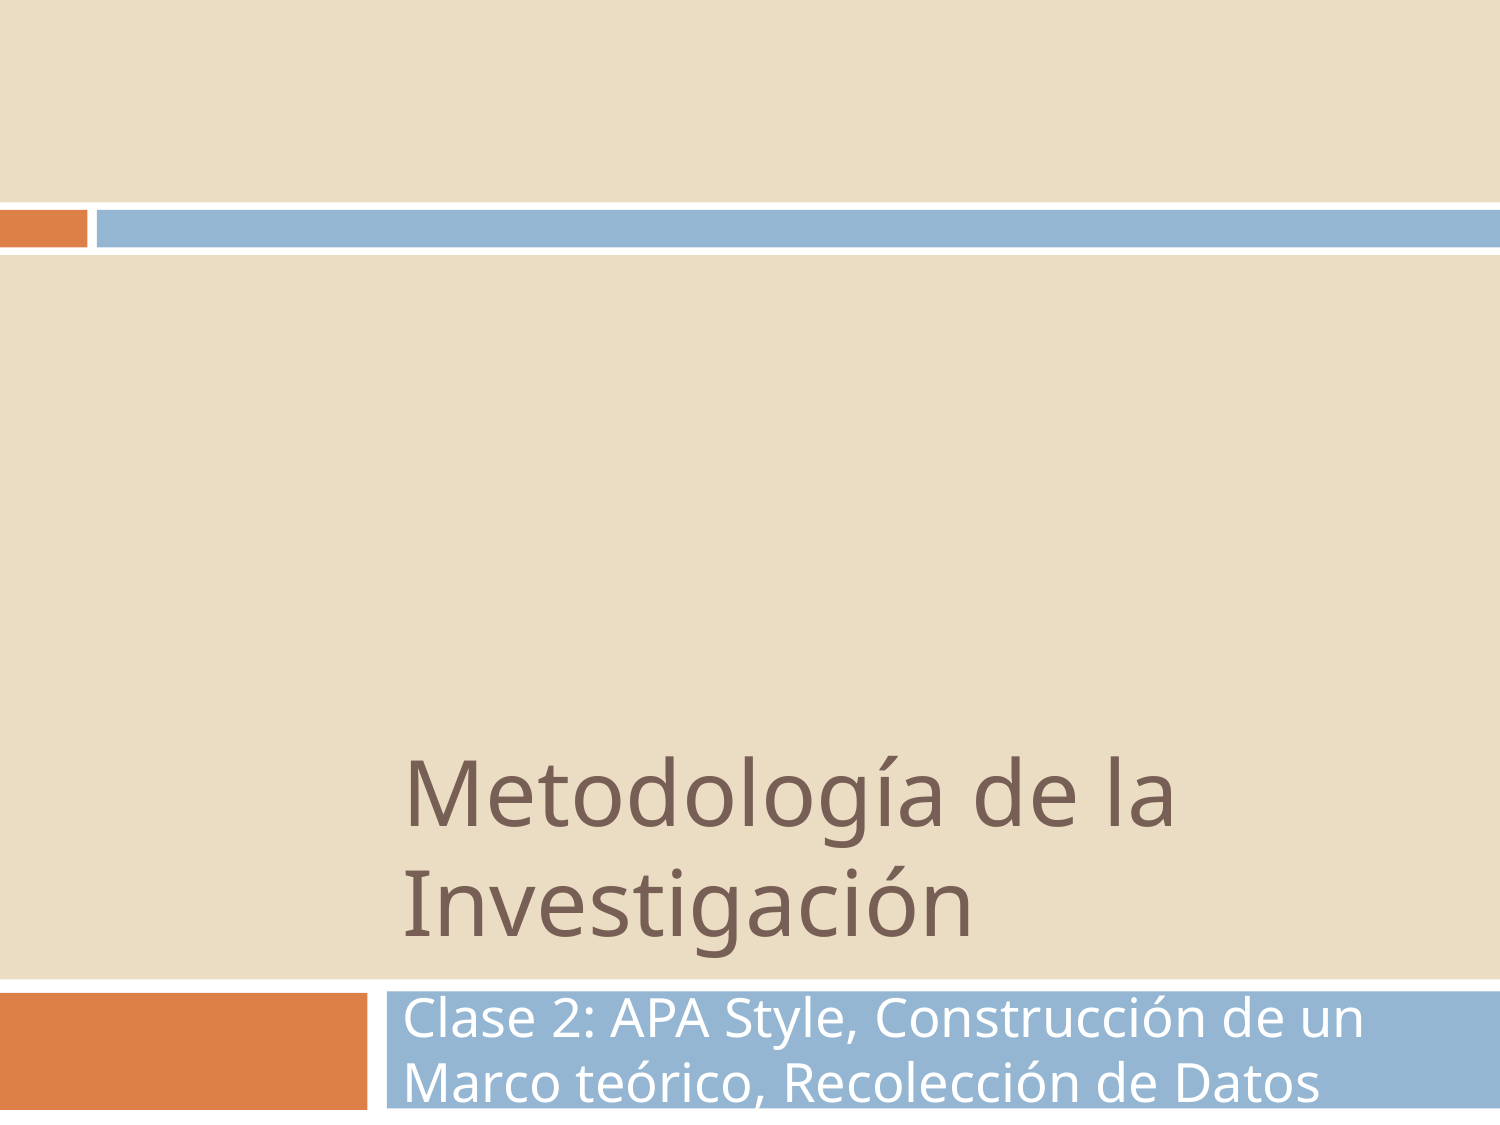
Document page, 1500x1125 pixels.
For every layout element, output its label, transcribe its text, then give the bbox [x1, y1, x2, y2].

text_box Clase 2: APA Style, Construcción de un Marco teórico, Recolección de Datos [387, 992, 1488, 1105]
text_box Metodología de la Investigación [387, 662, 1450, 963]
